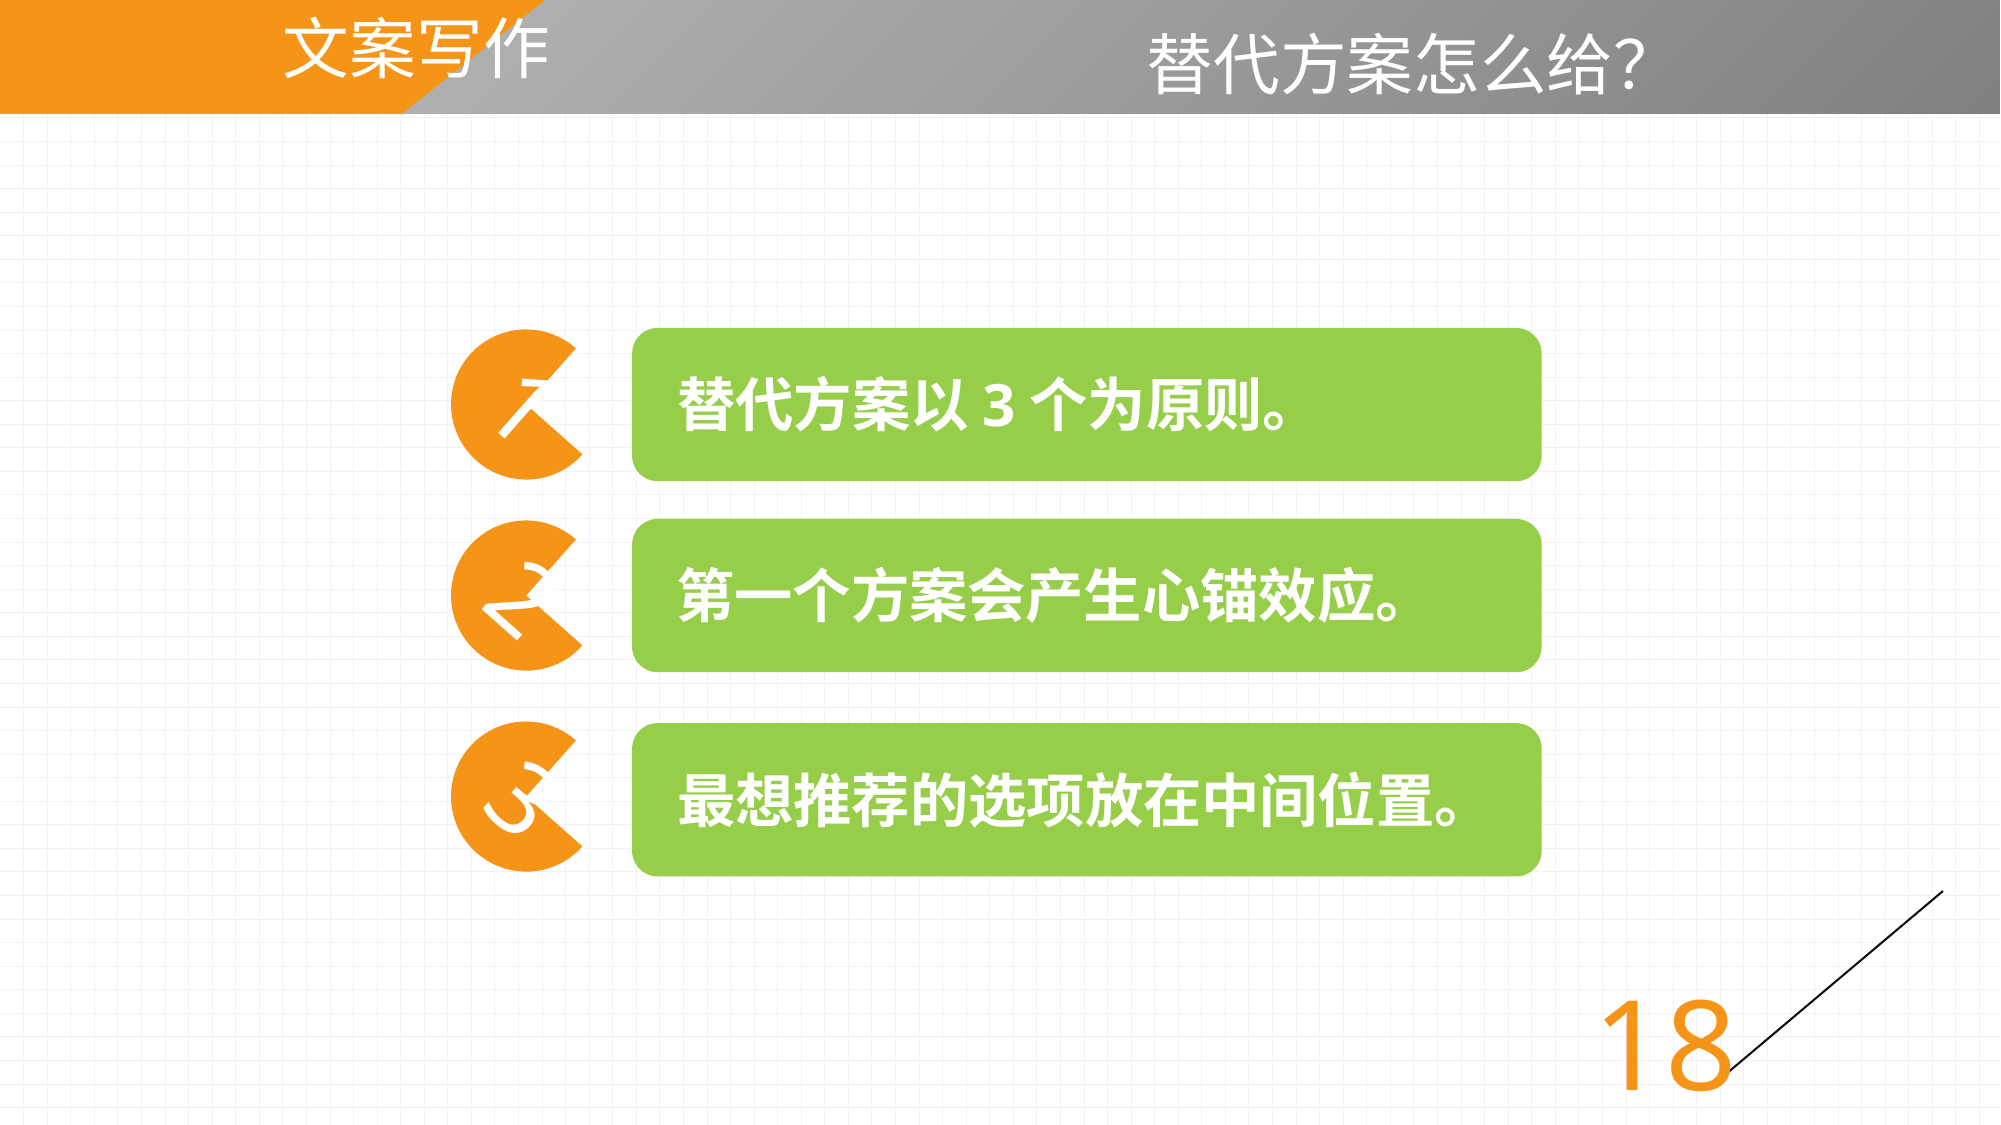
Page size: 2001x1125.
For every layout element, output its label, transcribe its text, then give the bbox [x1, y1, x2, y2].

title 替代方案怎么给？ [1094, 0, 1733, 126]
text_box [450, 327, 1542, 877]
text_box 18 [1578, 958, 1780, 1124]
text_box 文案写作 [268, 0, 634, 95]
